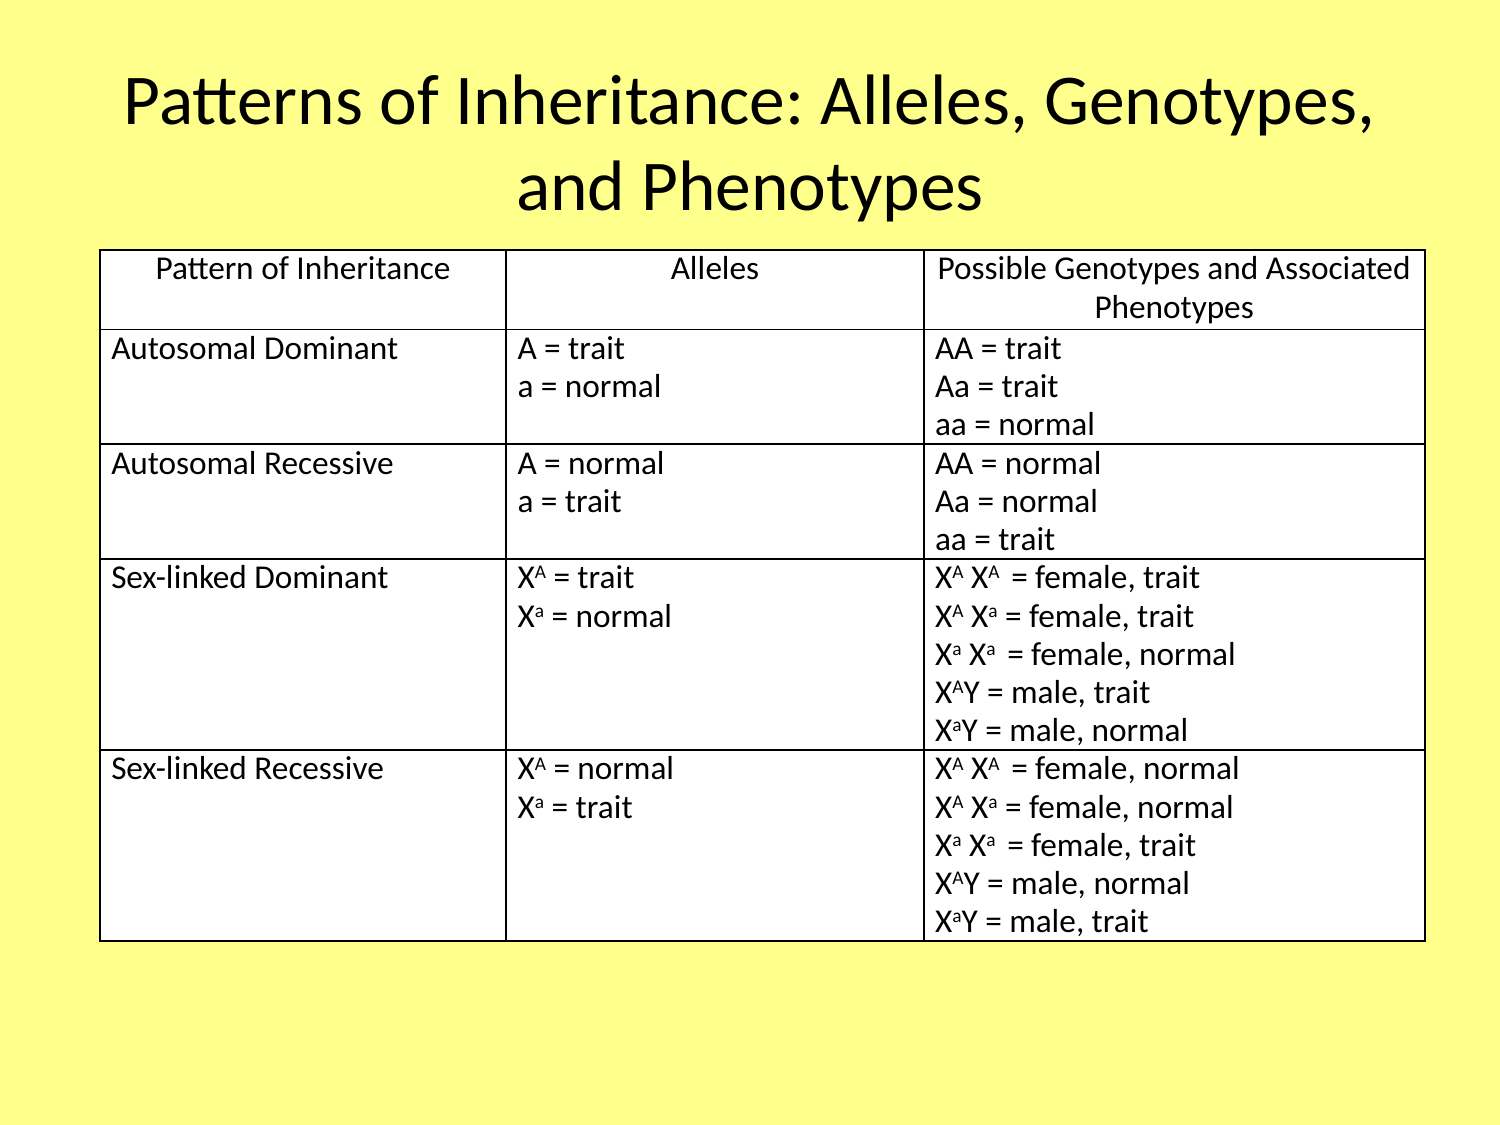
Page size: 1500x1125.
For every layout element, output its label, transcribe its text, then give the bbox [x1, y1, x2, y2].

table_cell AA = normal Aa = normal aa = trait [925, 445, 1424, 558]
table_cell XA = trait Xa = normal [507, 560, 923, 749]
table_cell Sex-linked Recessive [101, 751, 505, 940]
table_cell Autosomal Dominant [101, 330, 505, 443]
table_cell A = normal a = trait [507, 445, 923, 558]
table_cell Sex-linked Dominant [101, 560, 505, 749]
table_header Pattern of Inheritance [101, 251, 505, 329]
table_cell AA = trait Aa = trait aa = normal [925, 330, 1424, 443]
table_header Alleles [507, 251, 923, 329]
table_header Possible Genotypes and Associated Phenotypes [925, 251, 1424, 329]
table_cell A = trait a = normal [507, 330, 923, 443]
table_cell XA XA = female, normal XA Xa = female, normal Xa Xa = female, trait XAY = male, normal XaY = male, trait [925, 751, 1424, 940]
title Patterns of Inheritance: Alleles, Genotypes, and Phenotypes [75, 45, 1425, 233]
table_cell Autosomal Recessive [101, 445, 505, 558]
table_cell XA XA = female, trait XA Xa = female, trait Xa Xa = female, normal XAY = male, trait XaY = male, normal [925, 560, 1424, 749]
table_cell XA = normal Xa = trait [507, 751, 923, 940]
